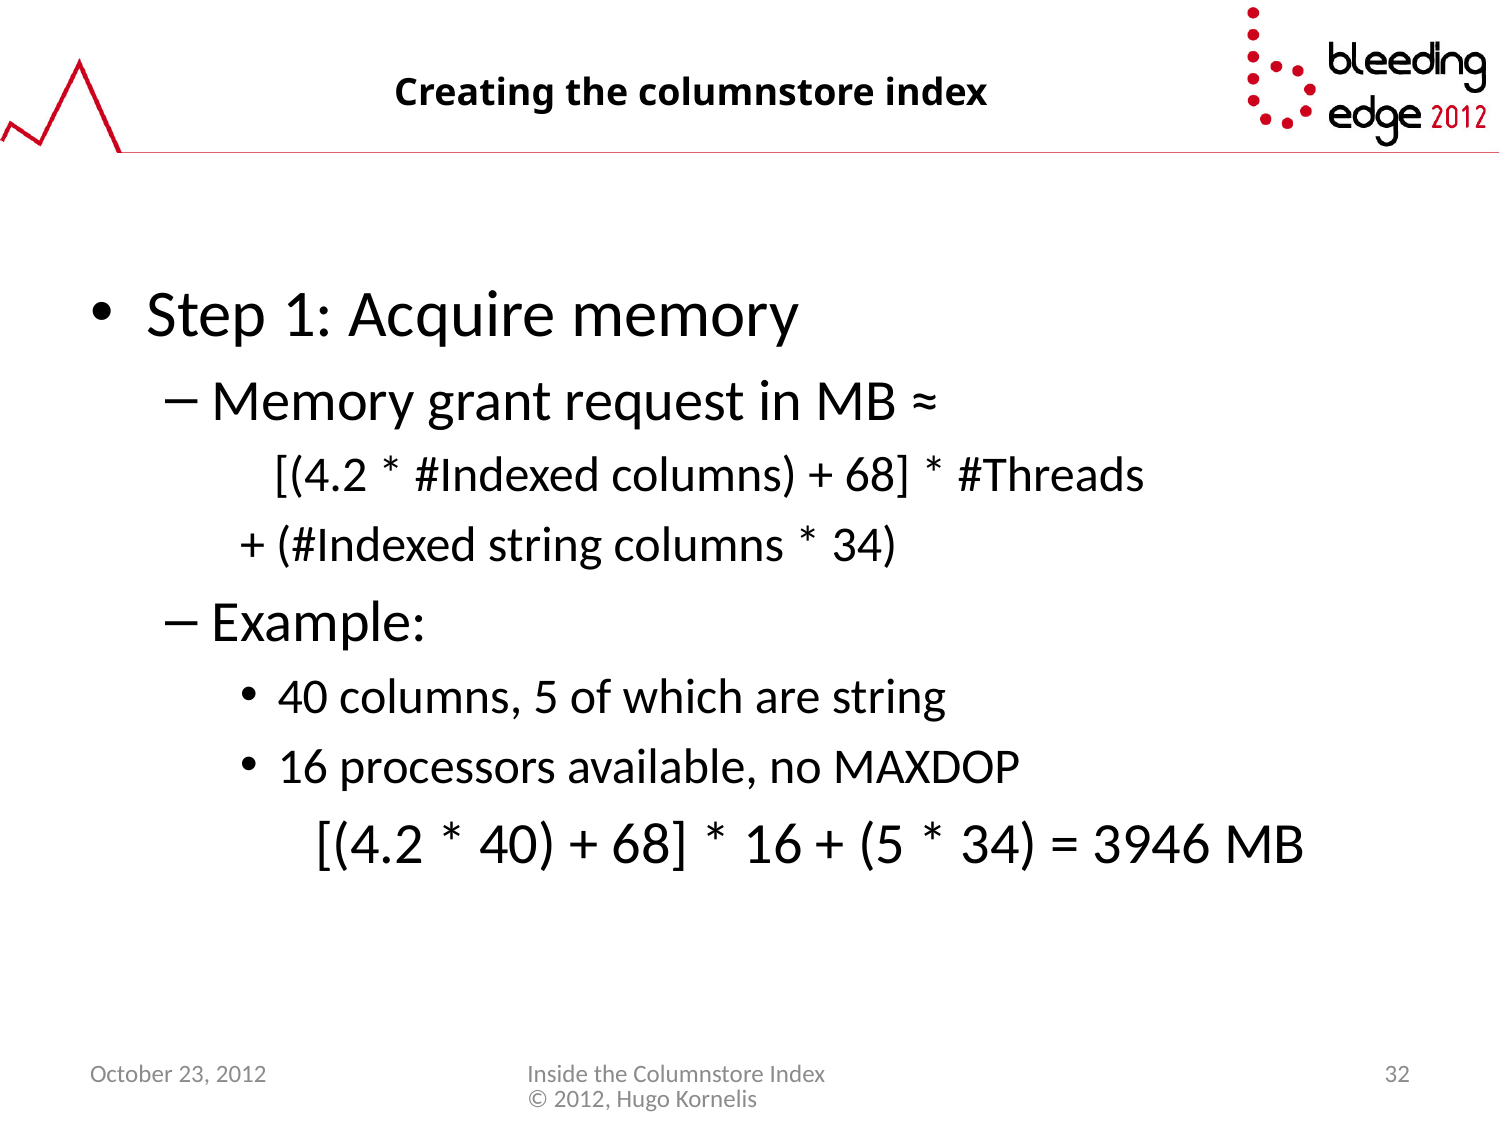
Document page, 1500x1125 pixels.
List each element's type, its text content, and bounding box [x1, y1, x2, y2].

picture [0, 1, 1500, 153]
title Creating the columnstore index [162, 60, 1220, 122]
list Step 1: Acquire memory Memory grant request in MB ≈ [(4.2 * #Indexed columns) + 68] * #Threads + (#Indexed string columns * 34) Example: 40 columns, 5 of which are string 16 processors available, no MAXDOP [(4.2 * 40) + 68] * 16 + (5 * 34) = 3946 MB [75, 262, 1425, 1005]
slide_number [75, 1042, 425, 1103]
slide_number 32 [1074, 1042, 1425, 1103]
footer Inside the Columnstore Index © 2012, Hugo Kornelis [512, 1042, 988, 1103]
